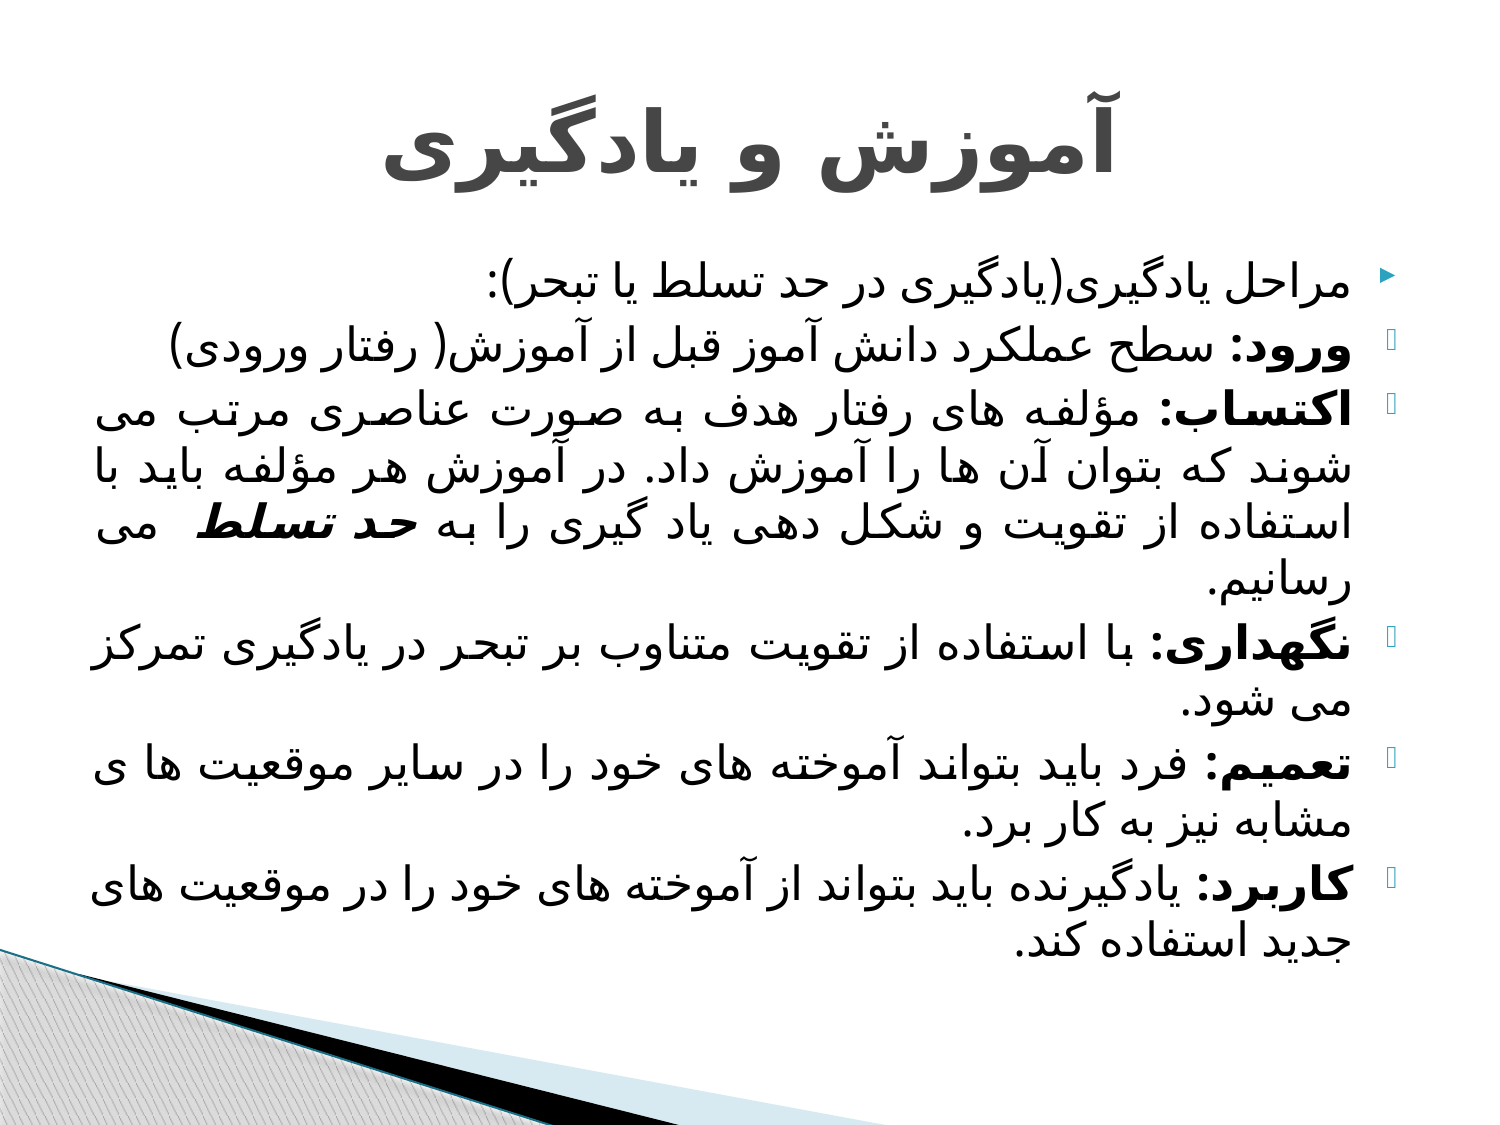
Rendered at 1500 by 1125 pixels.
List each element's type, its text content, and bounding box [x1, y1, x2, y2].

list مراحل یادگیری(یادگیری در حد تسلط یا تبحر): ورود: سطح عملکرد دانش آموز قبل از آموزش( رفتار ورودی) اکتساب: مؤلفه های رفتار هدف به صورت عناصری مرتب می شوند که بتوان آن ها را آموزش داد. در آموزش هر مؤلفه باید با استفاده از تقویت و شکل دهی یاد گیری را به حد تسلط می رسانیم. نگهداری: با استفاده از تقویت متناوب بر تبحر در یادگیری تمرکز می شود. تعمیم: فرد باید بتواند آموخته های خود را در سایر موقعیت ها ی مشابه نیز به کار برد. کاربرد: یادگیرنده باید بتواند از آموخته های خود را در موقعیت های جدید استفاده کند. [75, 243, 1425, 986]
title آموزش و یادگیری [75, 45, 1425, 233]
